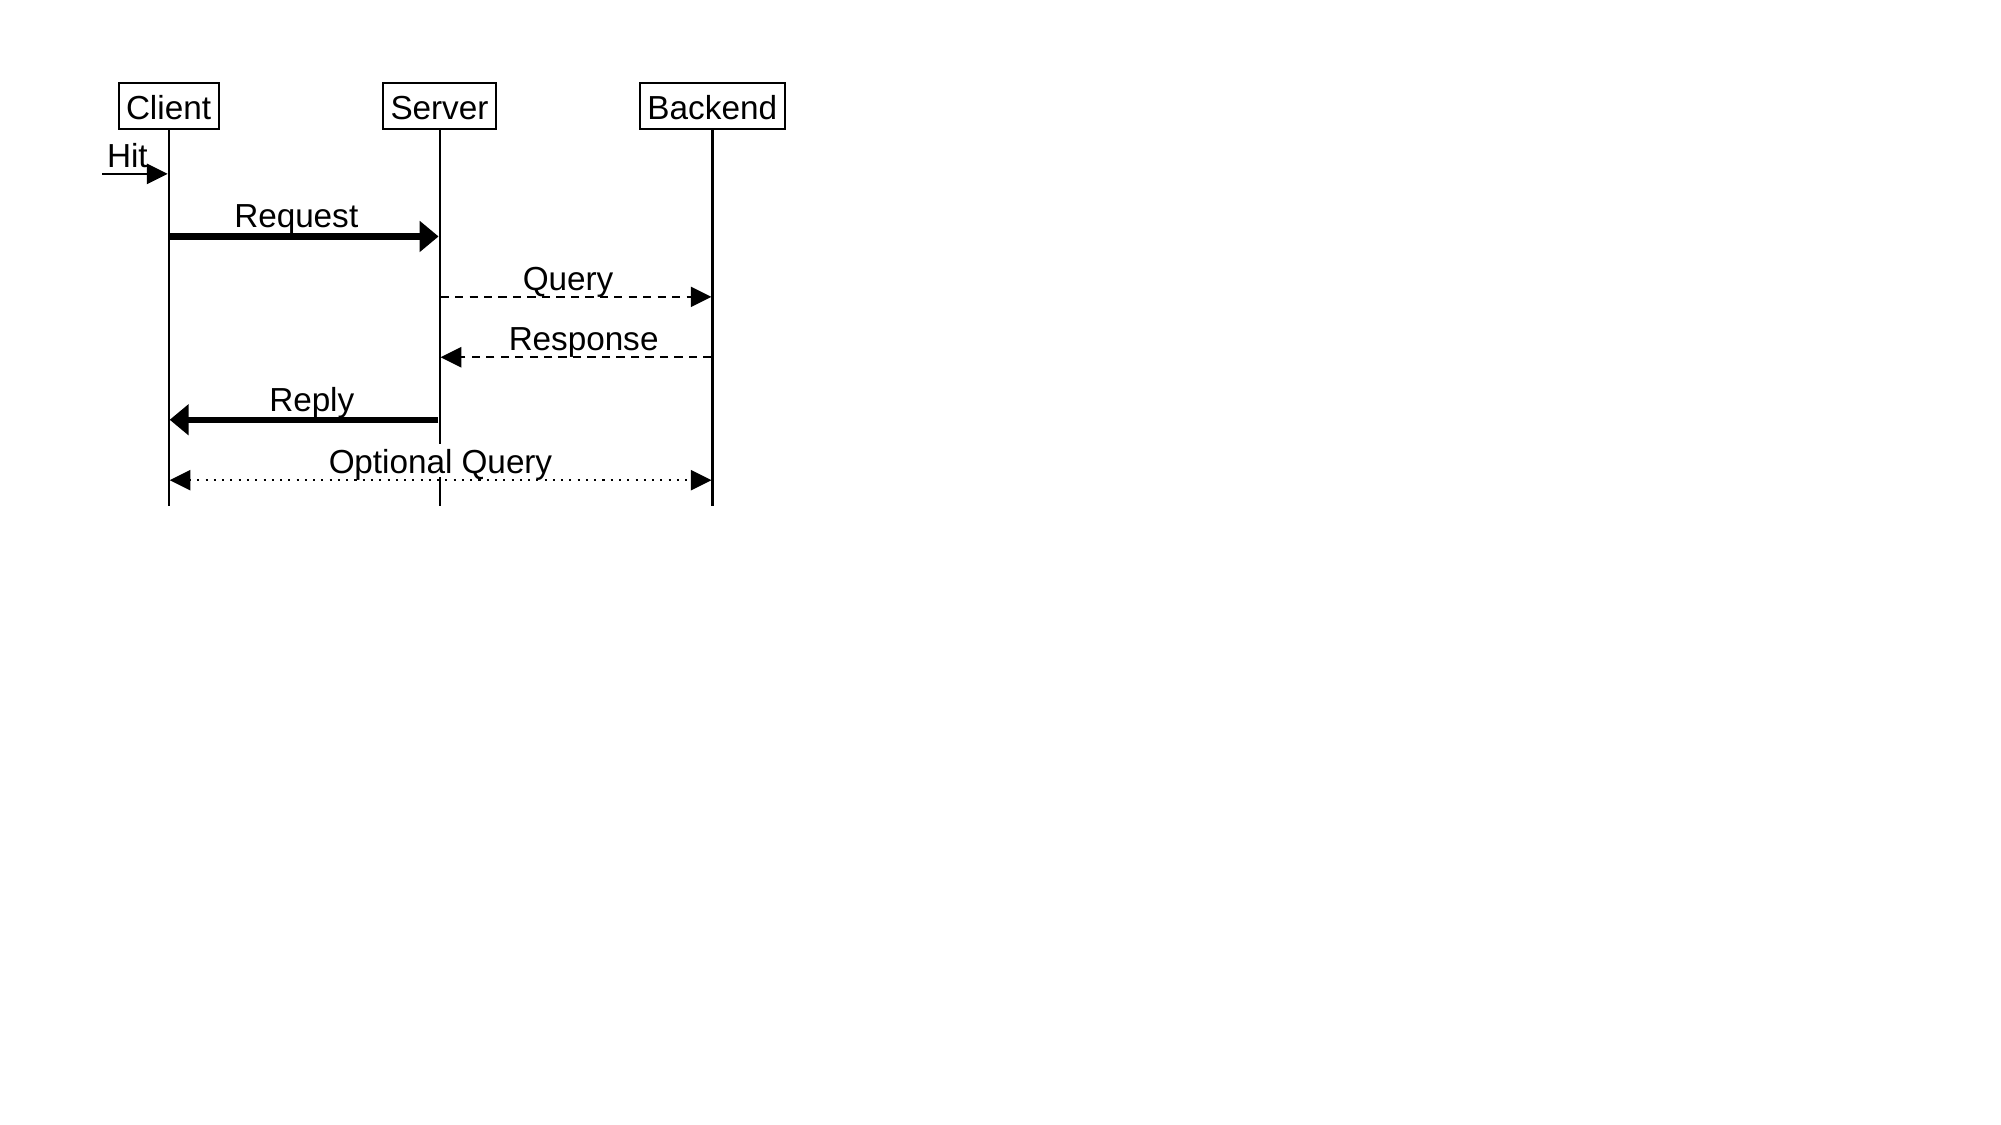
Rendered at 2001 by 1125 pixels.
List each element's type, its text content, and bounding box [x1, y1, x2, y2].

text_box Optional Query [326, 441, 555, 480]
text_box Request [232, 195, 361, 233]
text_box Query [520, 258, 616, 296]
text_box Reply [267, 379, 357, 417]
text_box Response [506, 318, 661, 357]
text_box [74, 74, 828, 507]
text_box Backend [639, 83, 786, 130]
text_box Client [118, 83, 219, 130]
text_box Server [383, 83, 496, 130]
text_box Hit [105, 135, 150, 173]
